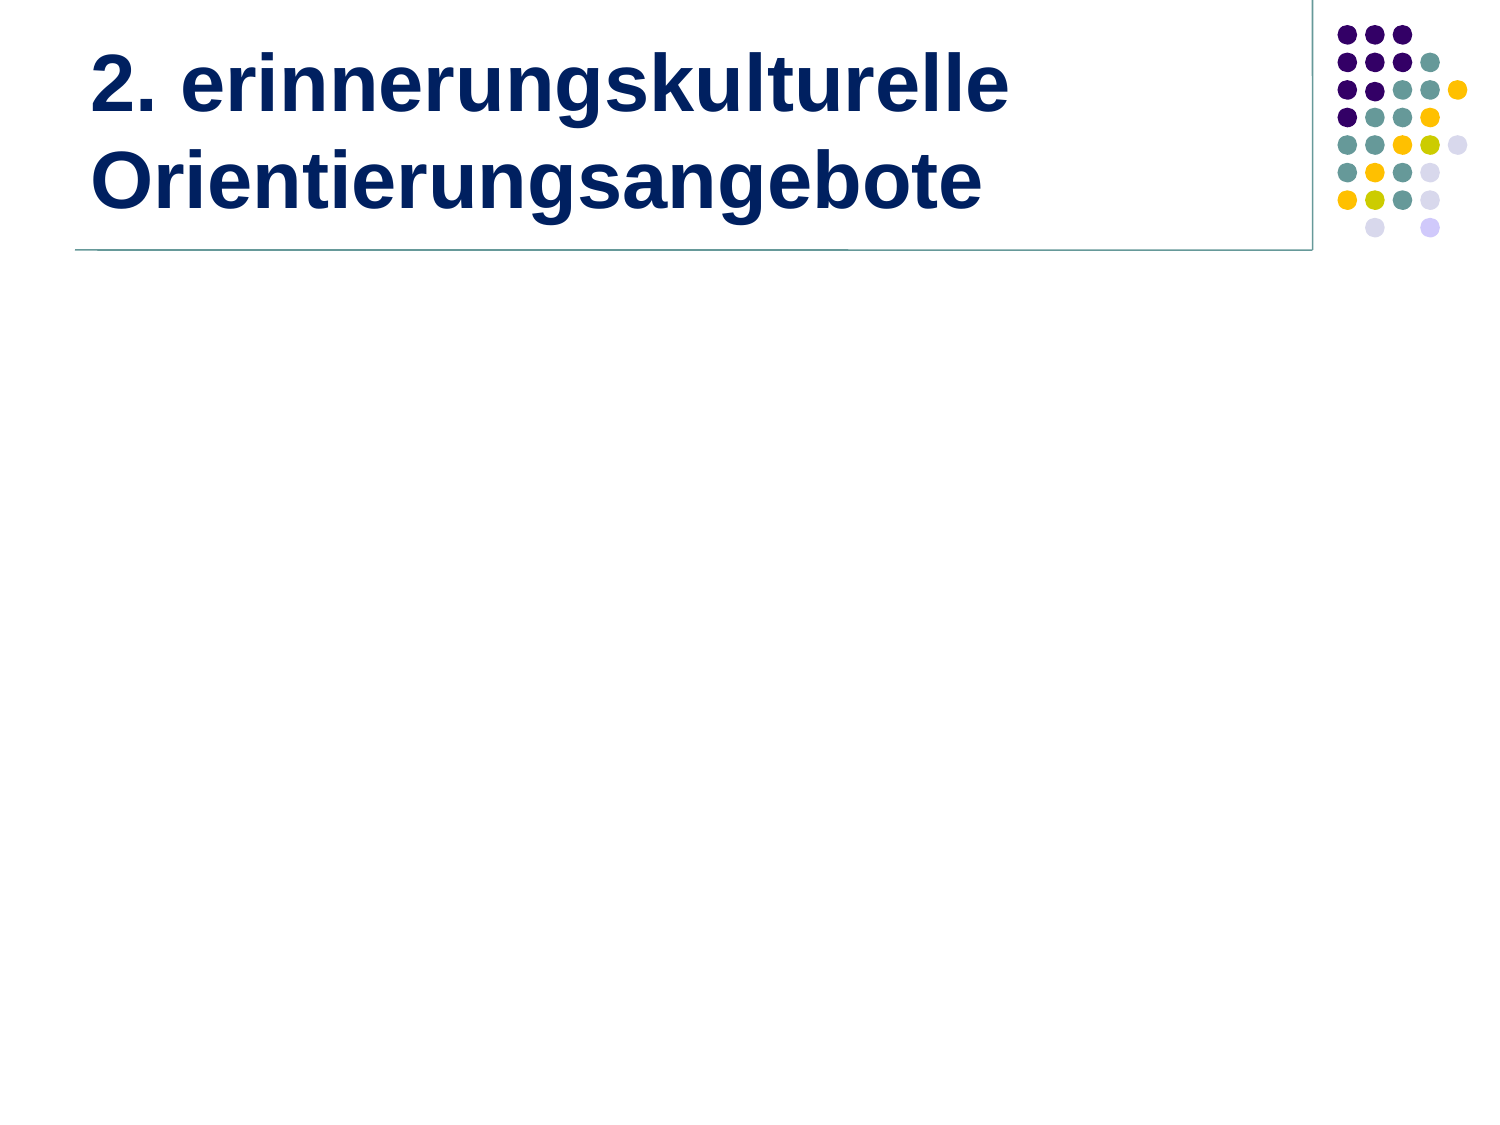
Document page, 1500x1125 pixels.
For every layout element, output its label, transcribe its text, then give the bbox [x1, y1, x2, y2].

title 2. erinnerungskulturelle Orientierungsangebote [74, 19, 1313, 233]
